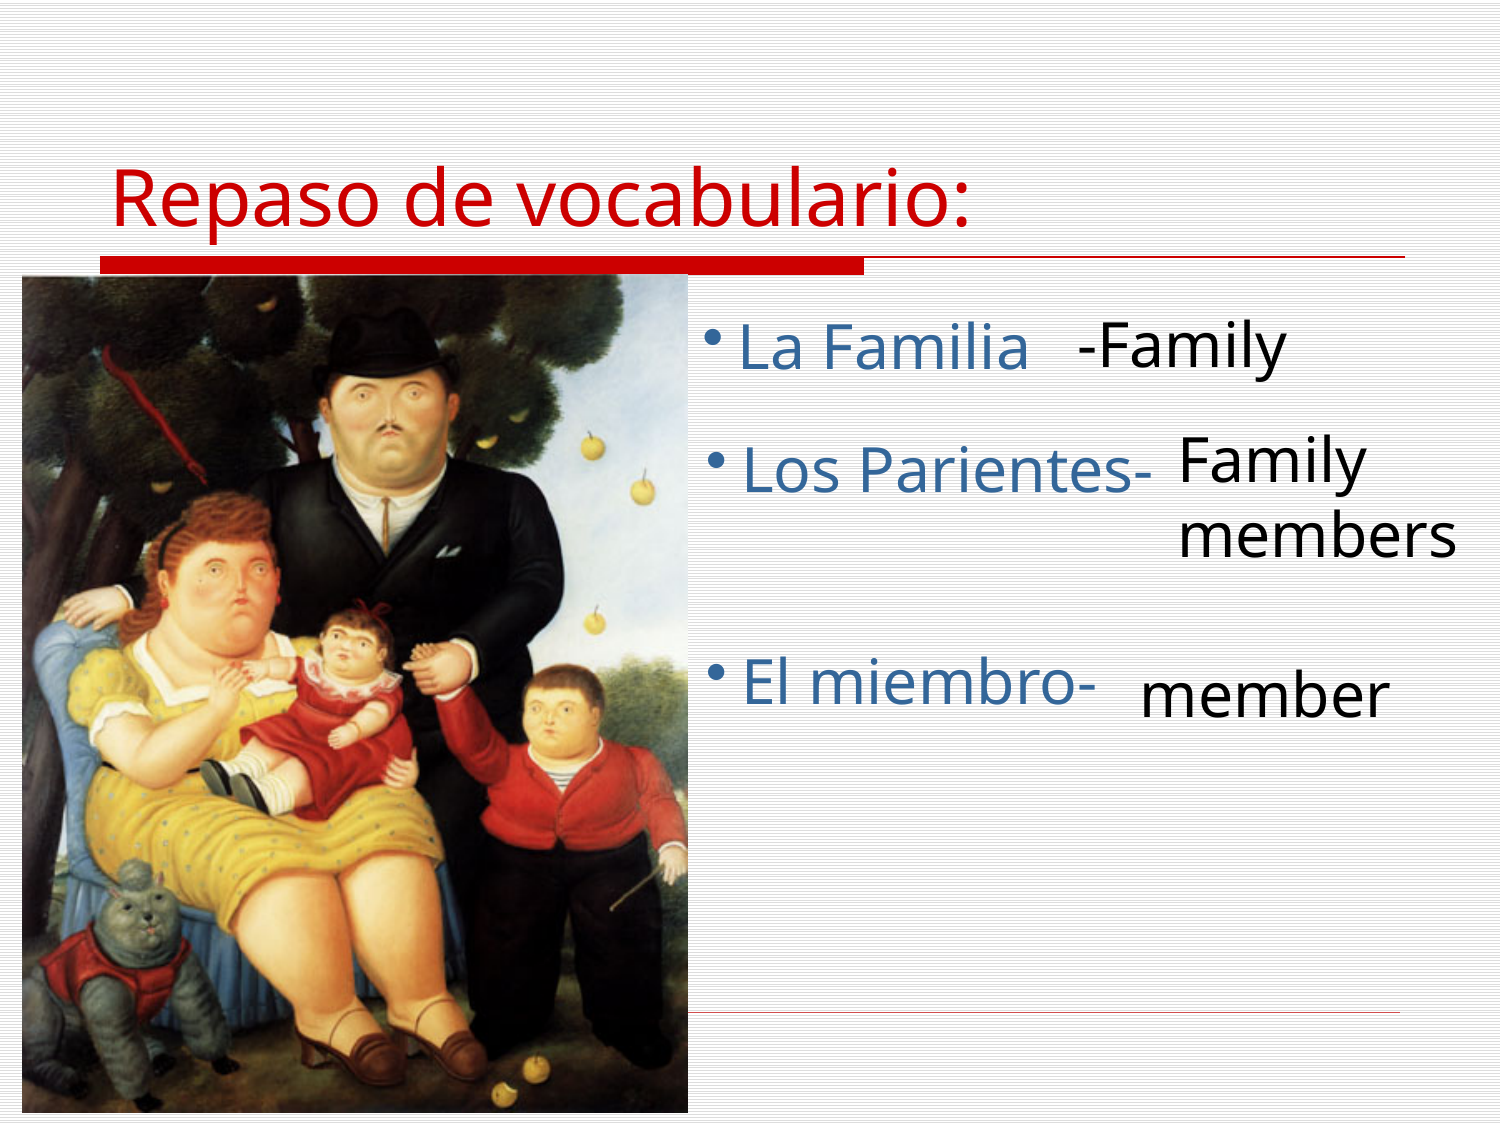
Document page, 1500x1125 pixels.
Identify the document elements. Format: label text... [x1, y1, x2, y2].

title Repaso de vocabulario: [94, 50, 1407, 250]
text_box -Family [1062, 297, 1338, 388]
picture [22, 274, 688, 1113]
text_box Family members [1162, 412, 1500, 578]
text_box La Familia [692, 299, 1288, 390]
text_box member [1125, 647, 1475, 738]
text_box Los Parientes- El miembro- [692, 422, 1425, 831]
